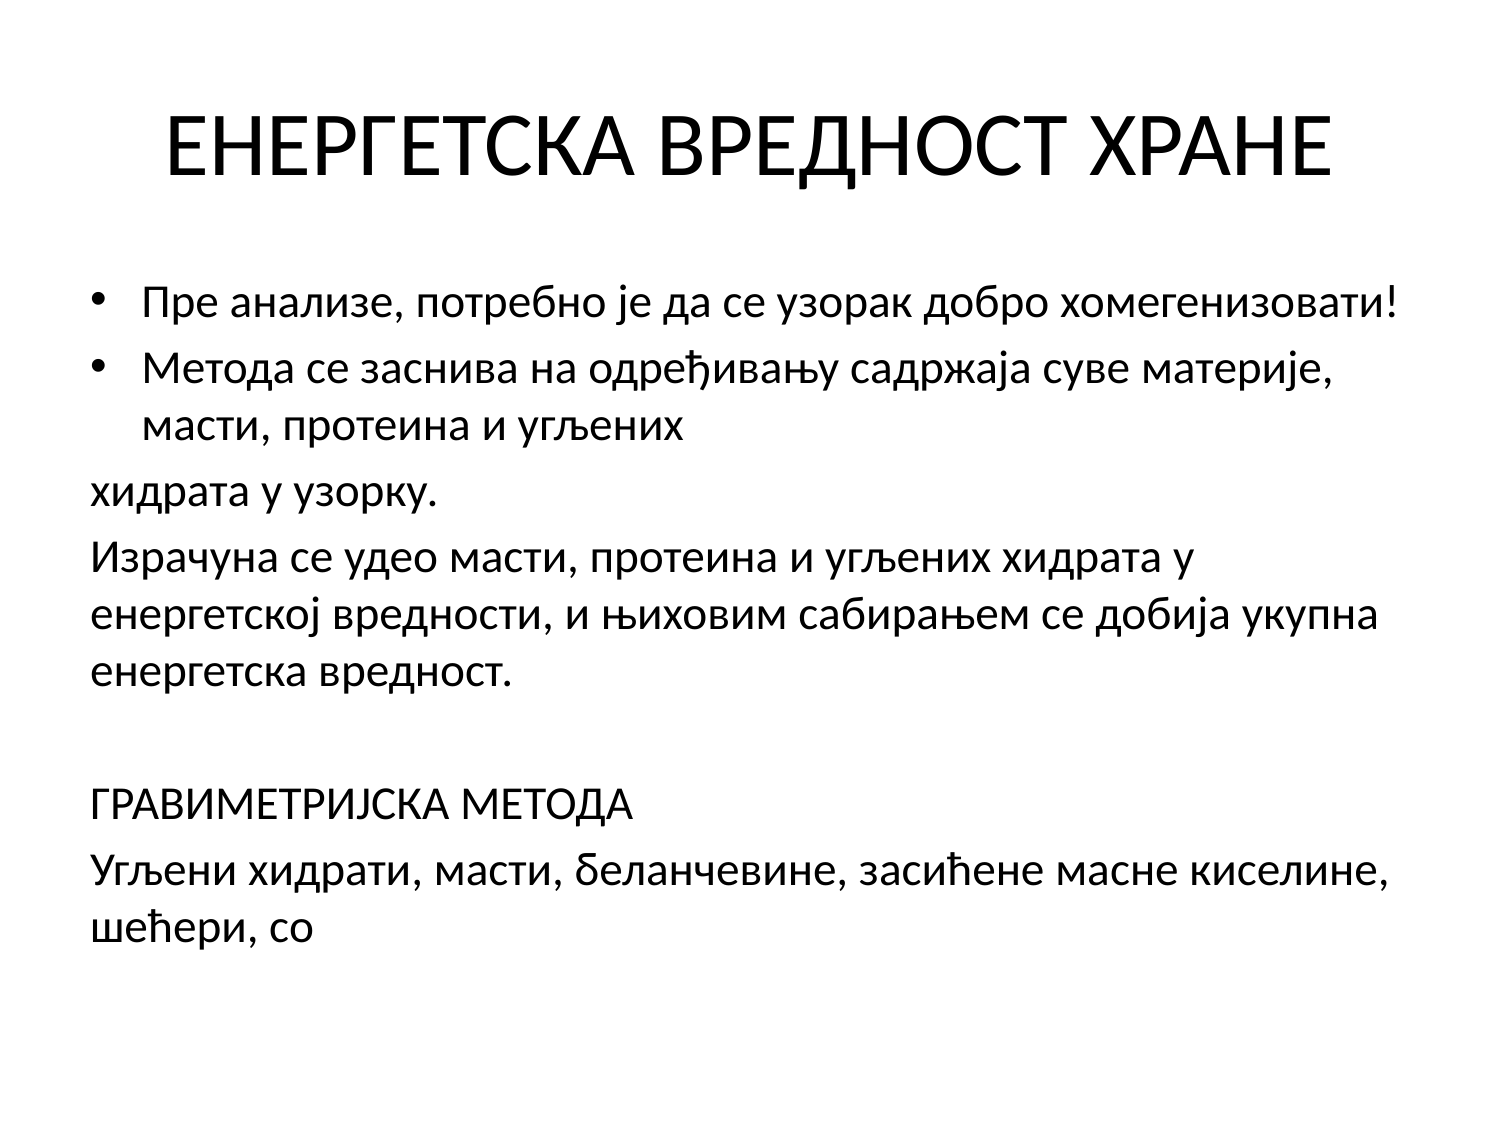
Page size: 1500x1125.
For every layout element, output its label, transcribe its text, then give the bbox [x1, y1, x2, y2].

list Пре анализе, потребно је да се узорак добро хомегенизовати! Метода се заснива на одређивању садржаја суве материје, масти, протеина и угљених хидрата у узорку. Израчуна се удео масти, протеина и угљених хидрата у енергетској вредности, и њиховим сабирањем се добија укупна енергетска вредност. ГРАВИМЕТРИЈСКА МЕТОДА Угљени хидрати, масти, беланчевине, засићене масне киселине, шећери, со [75, 262, 1425, 1005]
title ЕНЕРГЕТСКА ВРЕДНОСТ ХРАНЕ [75, 45, 1425, 233]
